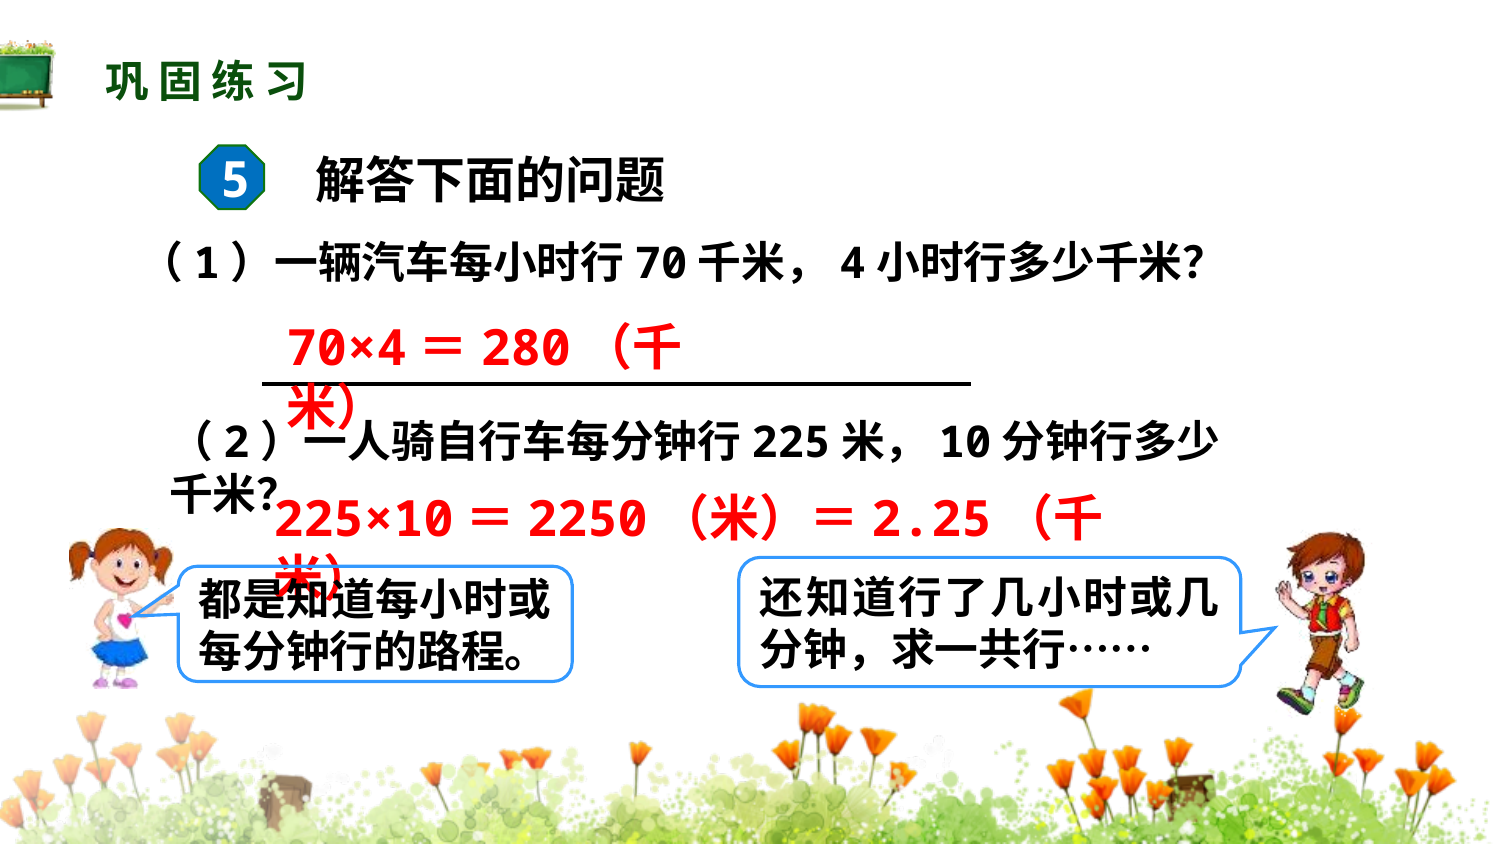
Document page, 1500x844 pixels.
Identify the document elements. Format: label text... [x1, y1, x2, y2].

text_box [69, 528, 573, 689]
text_box （2）一人骑自行车每分钟行225米，10分钟行多少千米？ [157, 408, 1251, 525]
text_box 225×10＝2250（米）＝2.25（千米） [262, 480, 1146, 613]
picture [0, 680, 1500, 844]
text_box 巩固练习 [93, 47, 434, 112]
text_box （1）一辆汽车每小时行70千米，4小时行多少千米？ [128, 229, 1238, 293]
text_box 70×4＝280（千米） [275, 385, 715, 442]
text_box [738, 516, 1393, 720]
picture [0, 28, 56, 122]
text_box 解答下面的问题 [304, 142, 722, 214]
text_box 5 [198, 144, 266, 211]
text_box 70×4＝280（千米） [275, 309, 715, 383]
